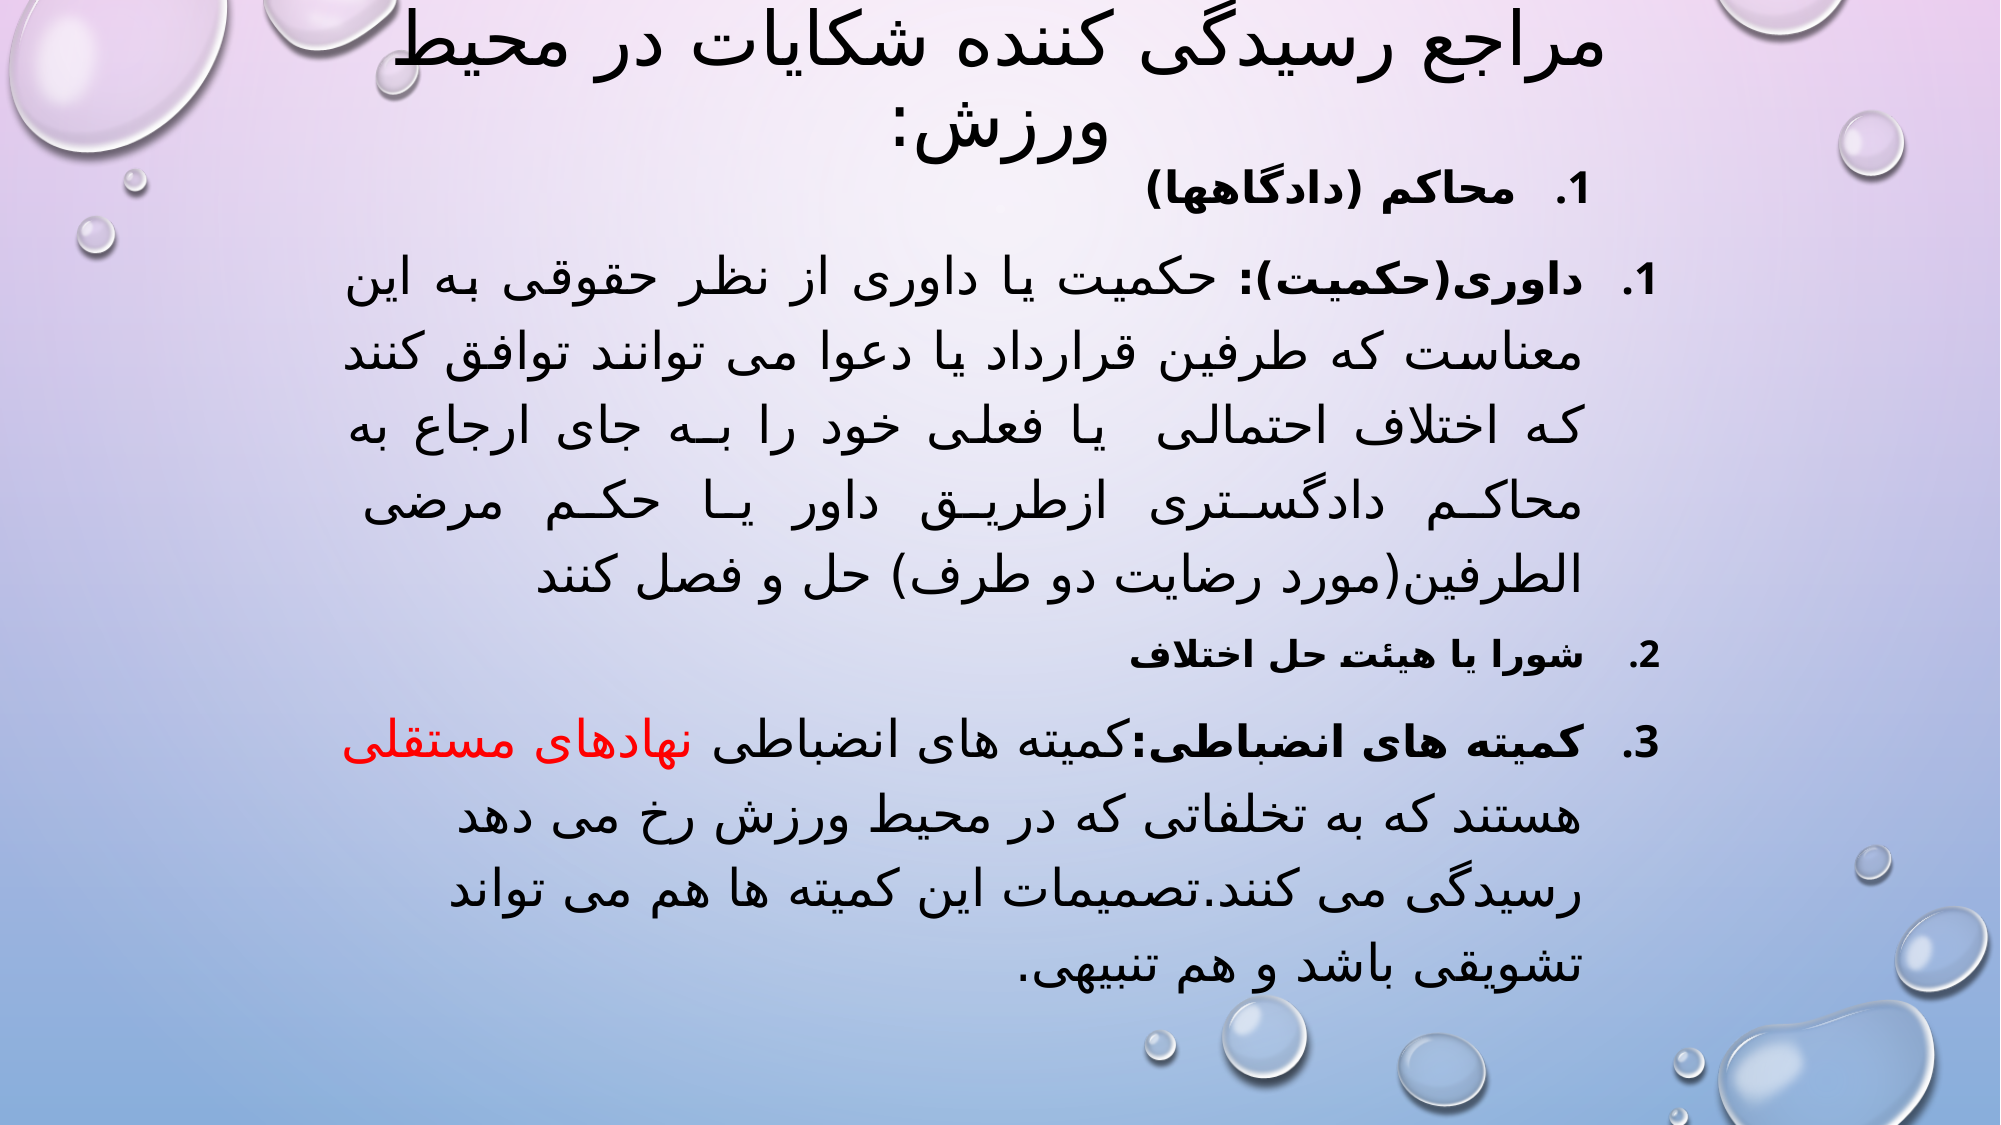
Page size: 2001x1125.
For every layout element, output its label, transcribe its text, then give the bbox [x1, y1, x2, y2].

list محاکم (دادگاهها) داوری(حکمیت): حکمیت یا داوری از نظر حقوقی به این معناست که طرفین قرارداد یا دعوا می توانند توافق کنند که اختلاف احتمالی یا فعلی خود را بـه جای ارجاع به محاکم دادگستری ازطریق داور یا حکم مرضی الطرفین(مورد رضایت دو طرف) حل و فصل کنند شورا یا هیئت حل اختلاف کمیته های انضباطی:کمیته های انضباطی نهادهای مستقلی هستند که به تخلفاتی که در محیط ورزش رخ می دهد رسیدگی می کنند.تصمیمات این کمیته ها هم می تواند تشویقی باشد و هم تنبیهی. [324, 140, 1675, 1008]
title مراجع رسیدگی کننده شکایات در محیط ورزش: [324, 0, 1675, 140]
picture [0, 0, 2000, 1125]
